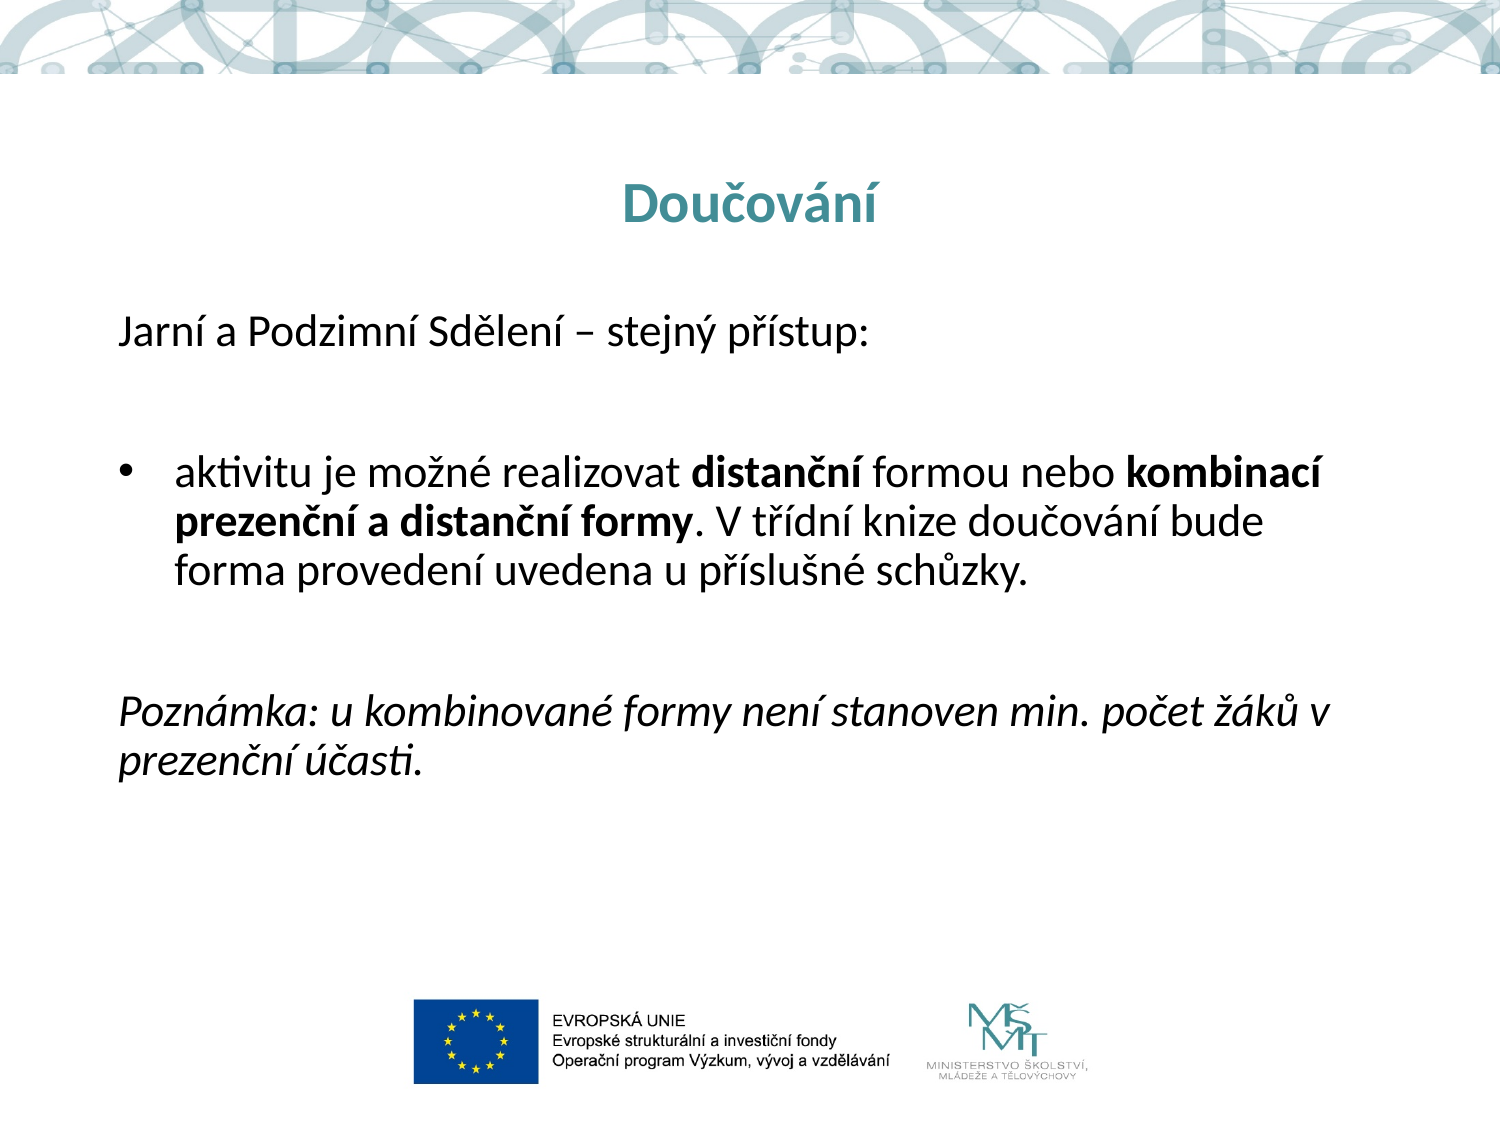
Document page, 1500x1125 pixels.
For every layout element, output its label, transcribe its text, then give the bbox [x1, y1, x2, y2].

picture [0, 0, 1500, 74]
title Doučování [103, 129, 1397, 278]
picture [371, 957, 1129, 1125]
list Jarní a Podzimní Sdělení – stejný přístup: aktivitu je možné realizovat distanční formou nebo kombinací prezenční a distanční formy. V třídní knize doučování bude forma provedení uvedena u příslušné schůzky. Poznámka: u kombinované formy není stanoven min. počet žáků v prezenční účasti. [103, 299, 1397, 957]
